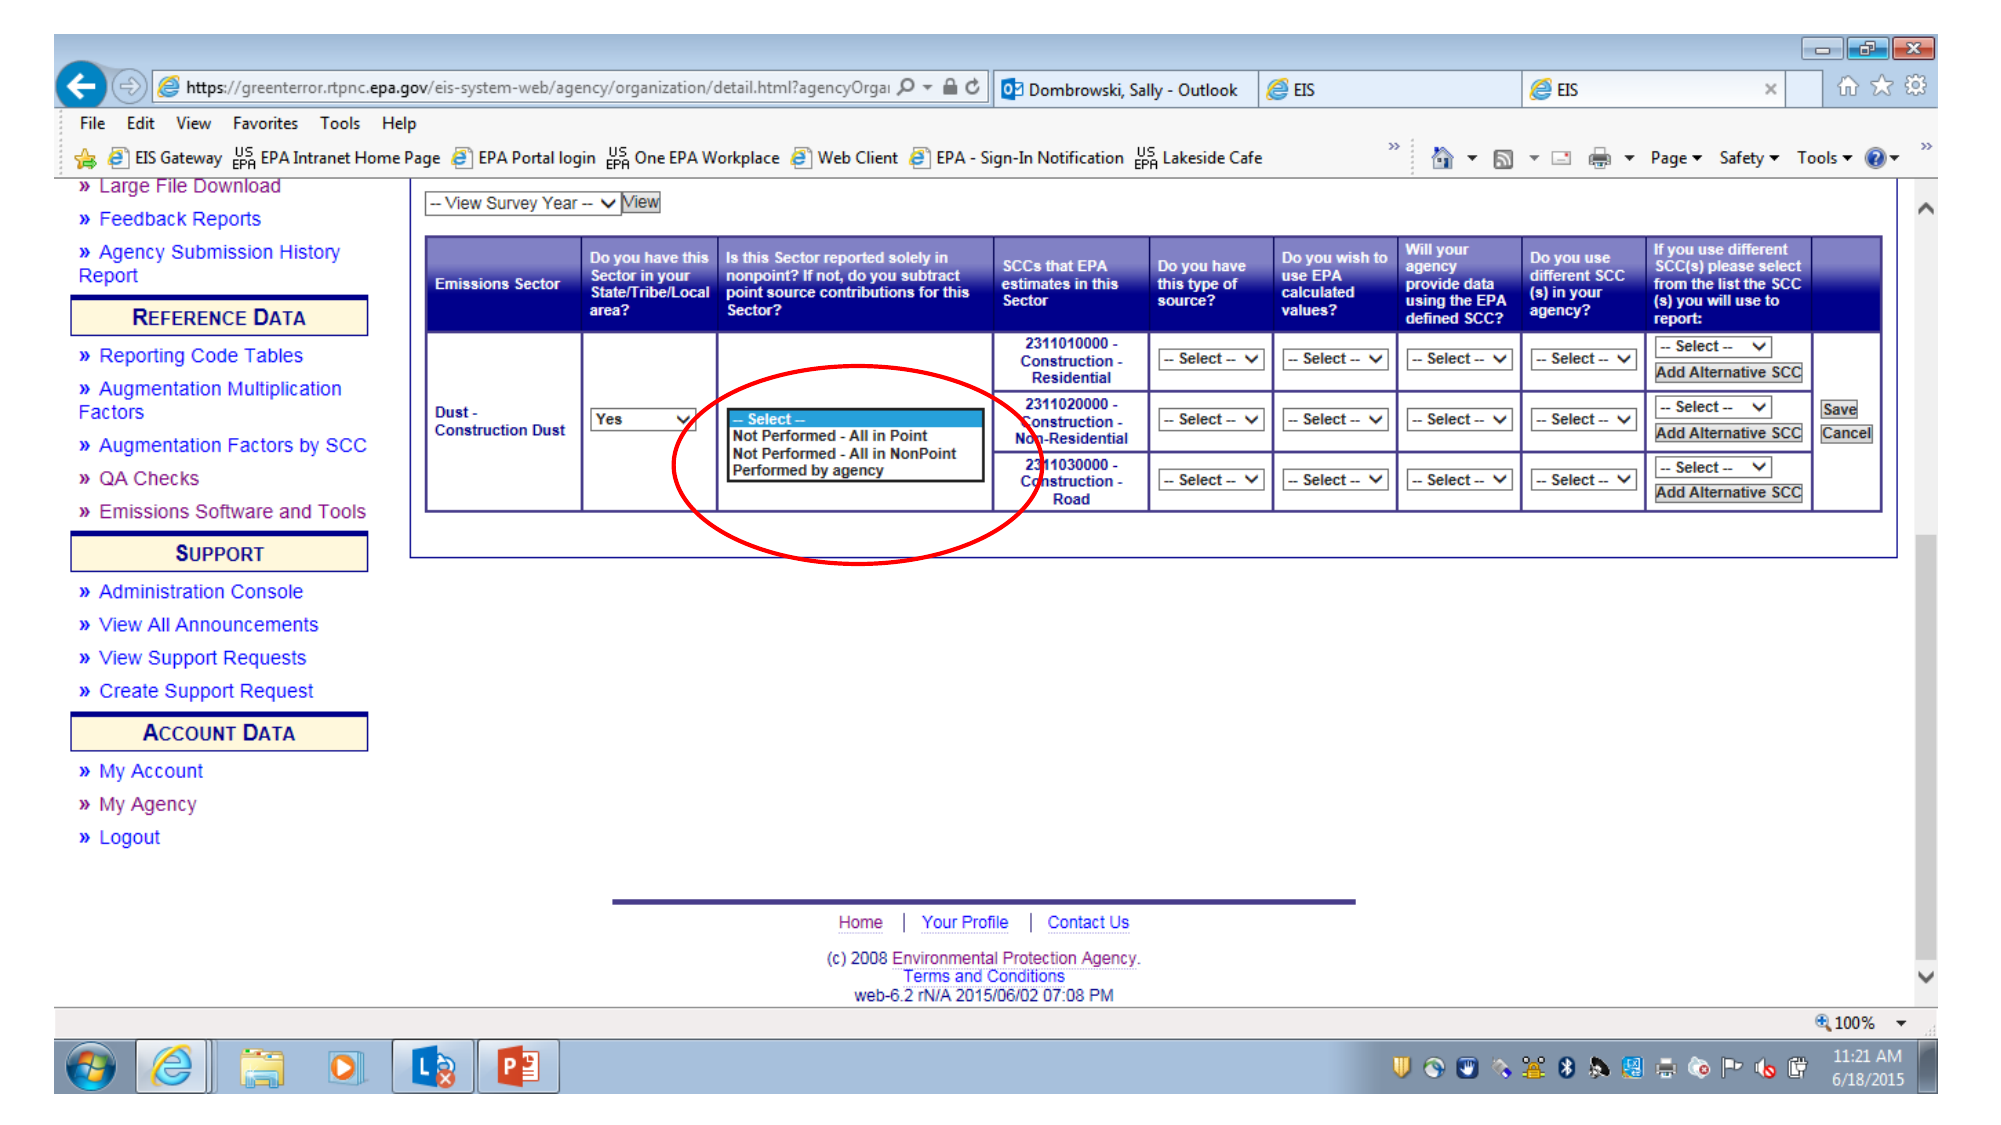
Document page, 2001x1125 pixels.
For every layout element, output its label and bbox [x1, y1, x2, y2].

picture [54, 34, 1938, 1094]
